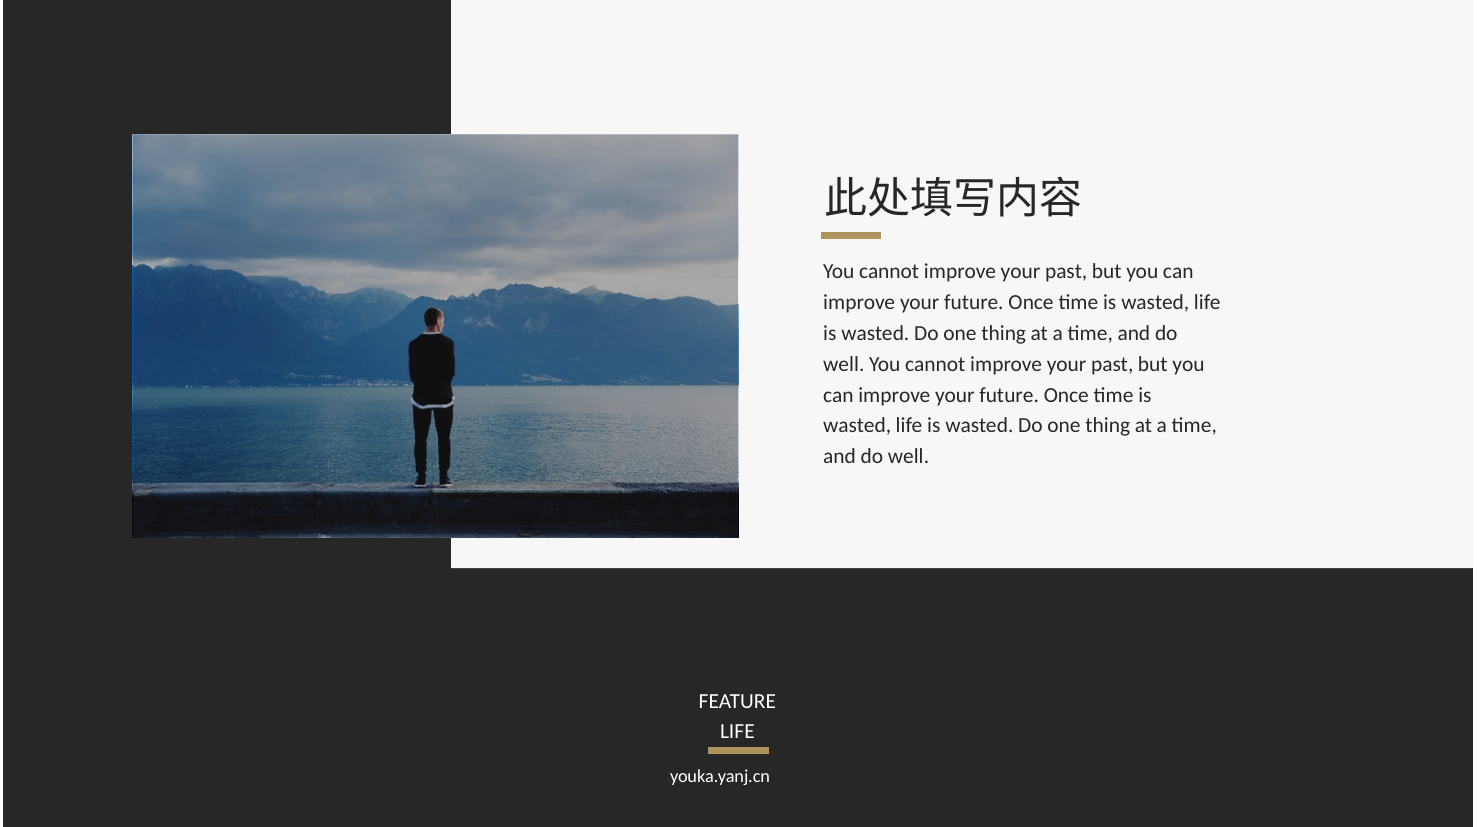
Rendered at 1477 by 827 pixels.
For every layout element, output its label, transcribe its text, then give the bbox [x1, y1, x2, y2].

picture [132, 134, 739, 538]
text_box 此处填写内容 [809, 163, 1098, 230]
text_box [2, 0, 1474, 827]
text_box youka.yanj.cn [655, 756, 821, 794]
text_box FEATURE LIFE [683, 674, 792, 751]
text_box You cannot improve your past, but you can improve your future. Once time is wasted, life is wasted. Do one thing at a time, and do well. You cannot improve your past, but you can improve your future. Once time is wasted, life is wasted. Do one thing at a time, and do well. [808, 244, 1239, 476]
text_box [450, 0, 1474, 569]
